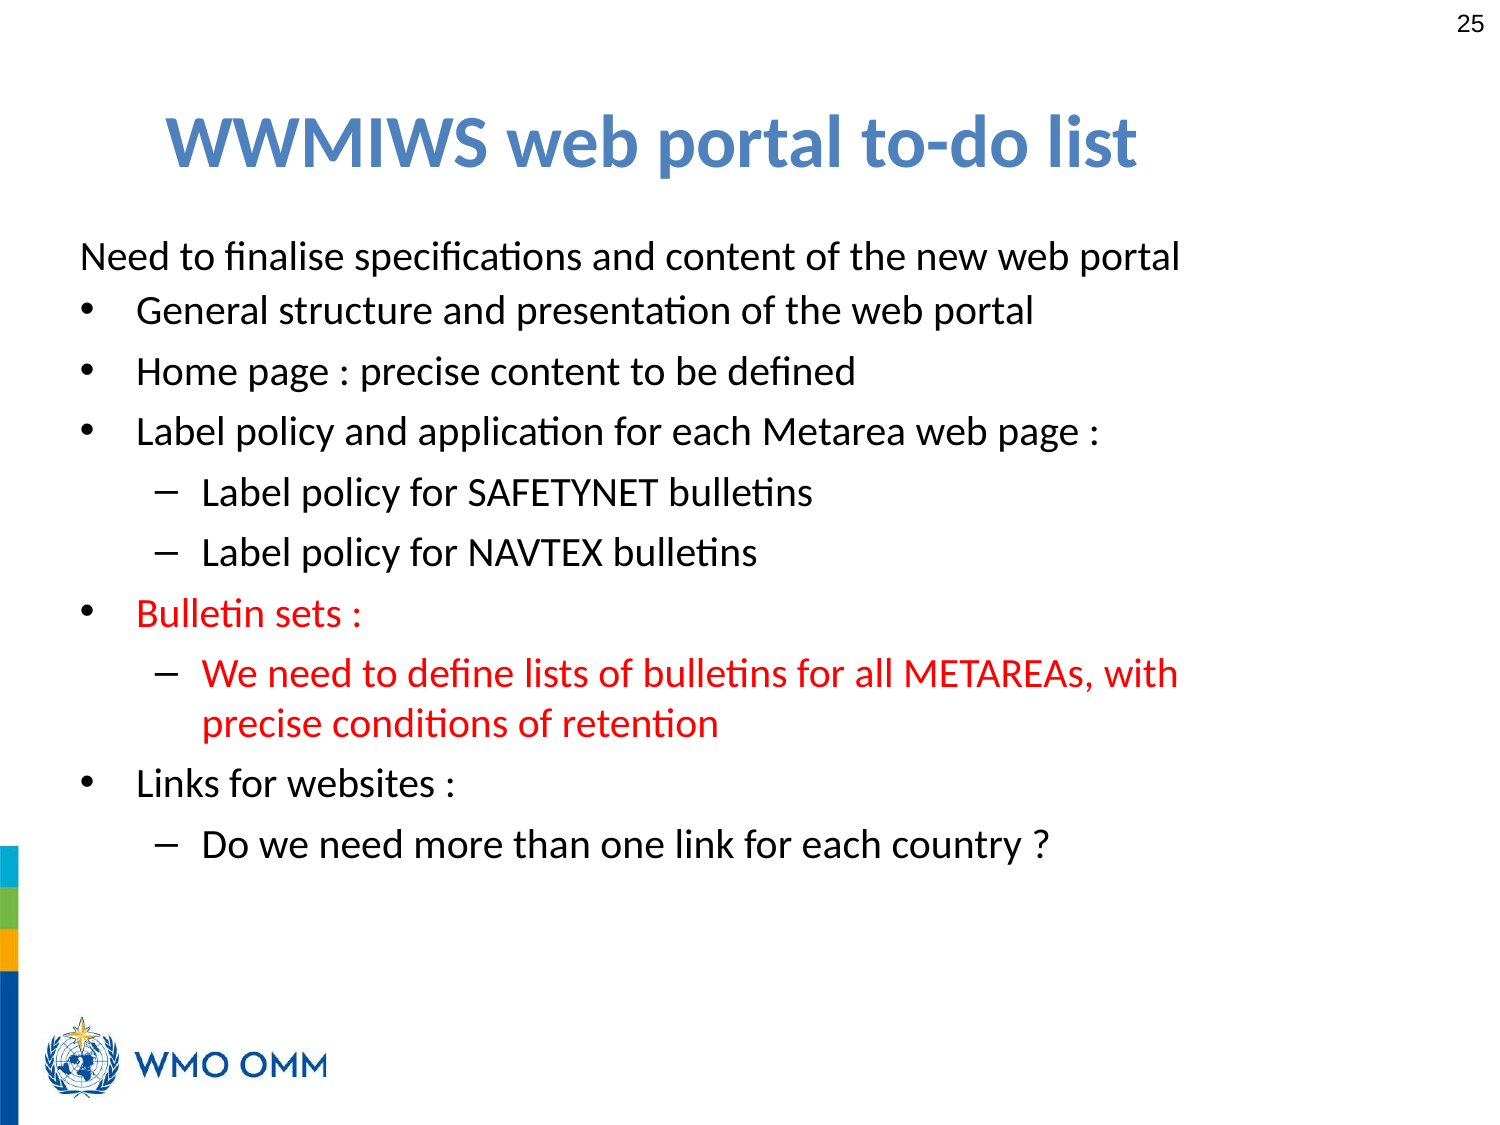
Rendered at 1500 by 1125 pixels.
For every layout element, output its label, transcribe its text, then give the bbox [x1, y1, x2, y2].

picture [0, 845, 327, 1125]
text_box [218, 231, 1345, 268]
list Need to finalise specifications and content of the new web portal General structure and presentation of the web portal Home page : precise content to be defined Label policy and application for each Metarea web page : Label policy for SAFETYNET bulletins Label policy for NAVTEX bulletins Bulletin sets : We need to define lists of bulletins for all METAREAs, with precise conditions of retention Links for websites : Do we need more than one link for each country ? [64, 221, 1477, 1057]
title WWMIWS web portal to-do list [150, 43, 1394, 231]
text_box ‹#› [1435, 0, 1500, 43]
